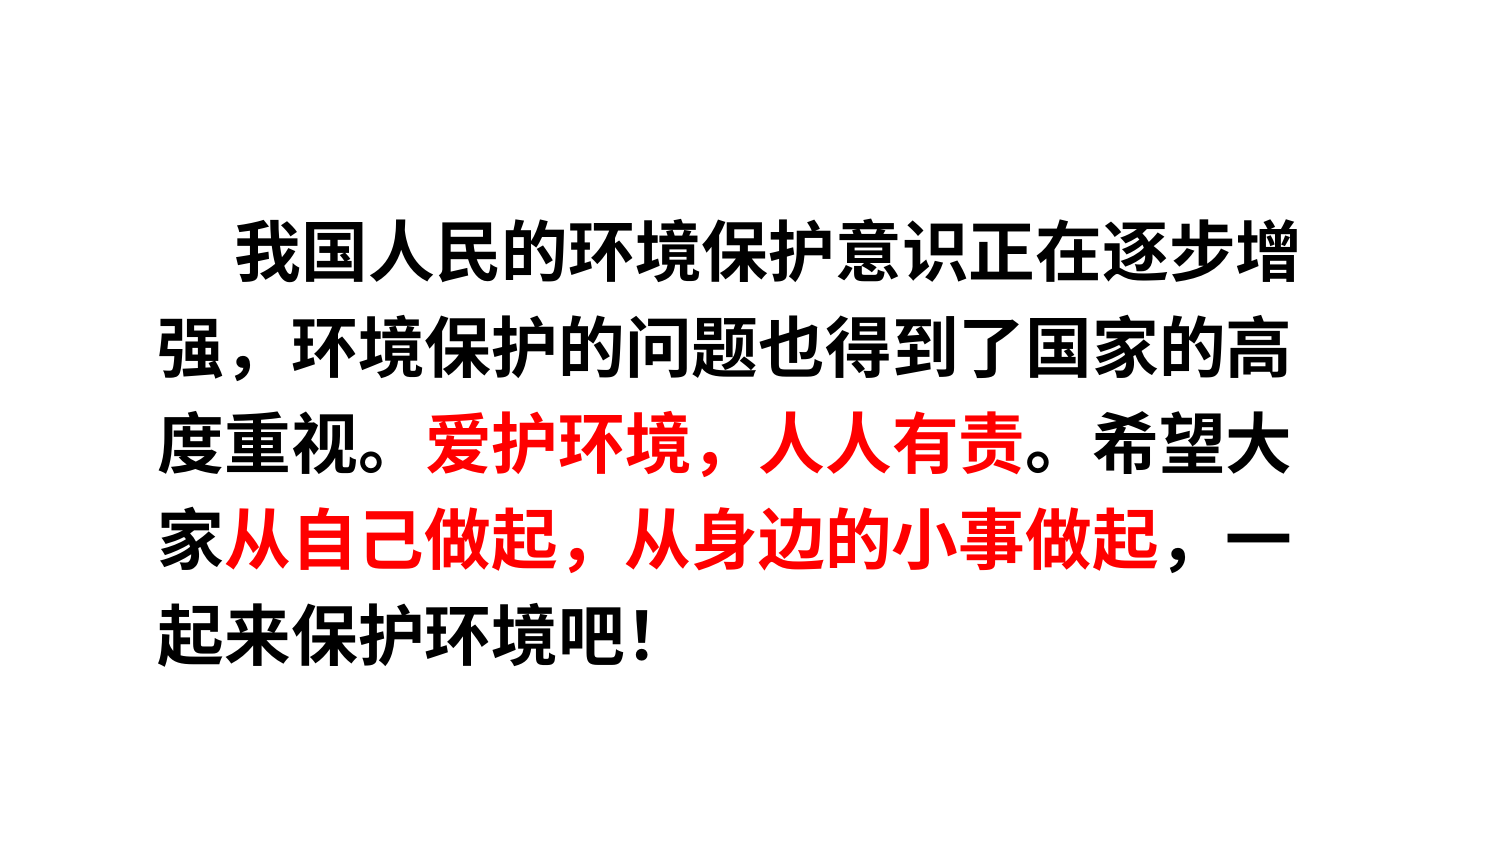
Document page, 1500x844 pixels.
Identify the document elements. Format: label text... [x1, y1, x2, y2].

text_box 我国人民的环境保护意识正在逐步增强，环境保护的问题也得到了国家的高度重视。爱护环境，人人有责。希望大家从自己做起，从身边的小事做起，一起来保护环境吧！ [143, 186, 1319, 682]
